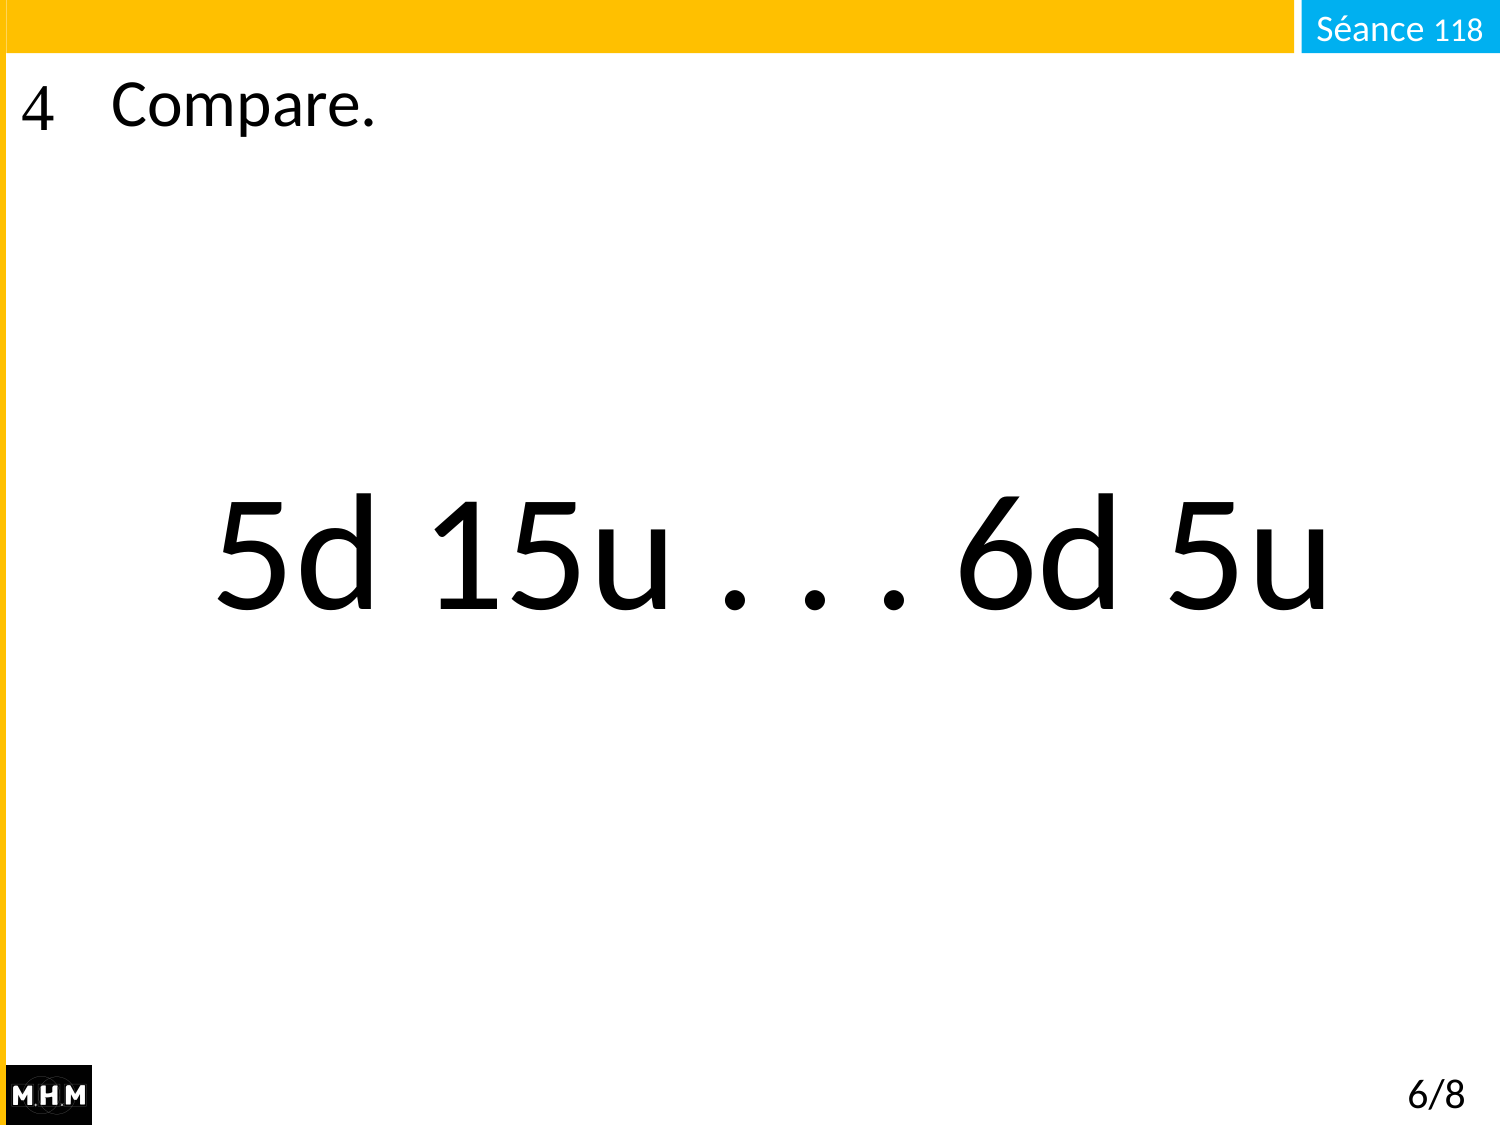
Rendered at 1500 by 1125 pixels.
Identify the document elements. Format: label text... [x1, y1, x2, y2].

picture [6, 1065, 92, 1125]
title Compare. [96, 60, 1391, 149]
list 6/8 [1373, 1064, 1500, 1125]
text_box 5d 15u . . . 6d 5u [196, 435, 1360, 650]
